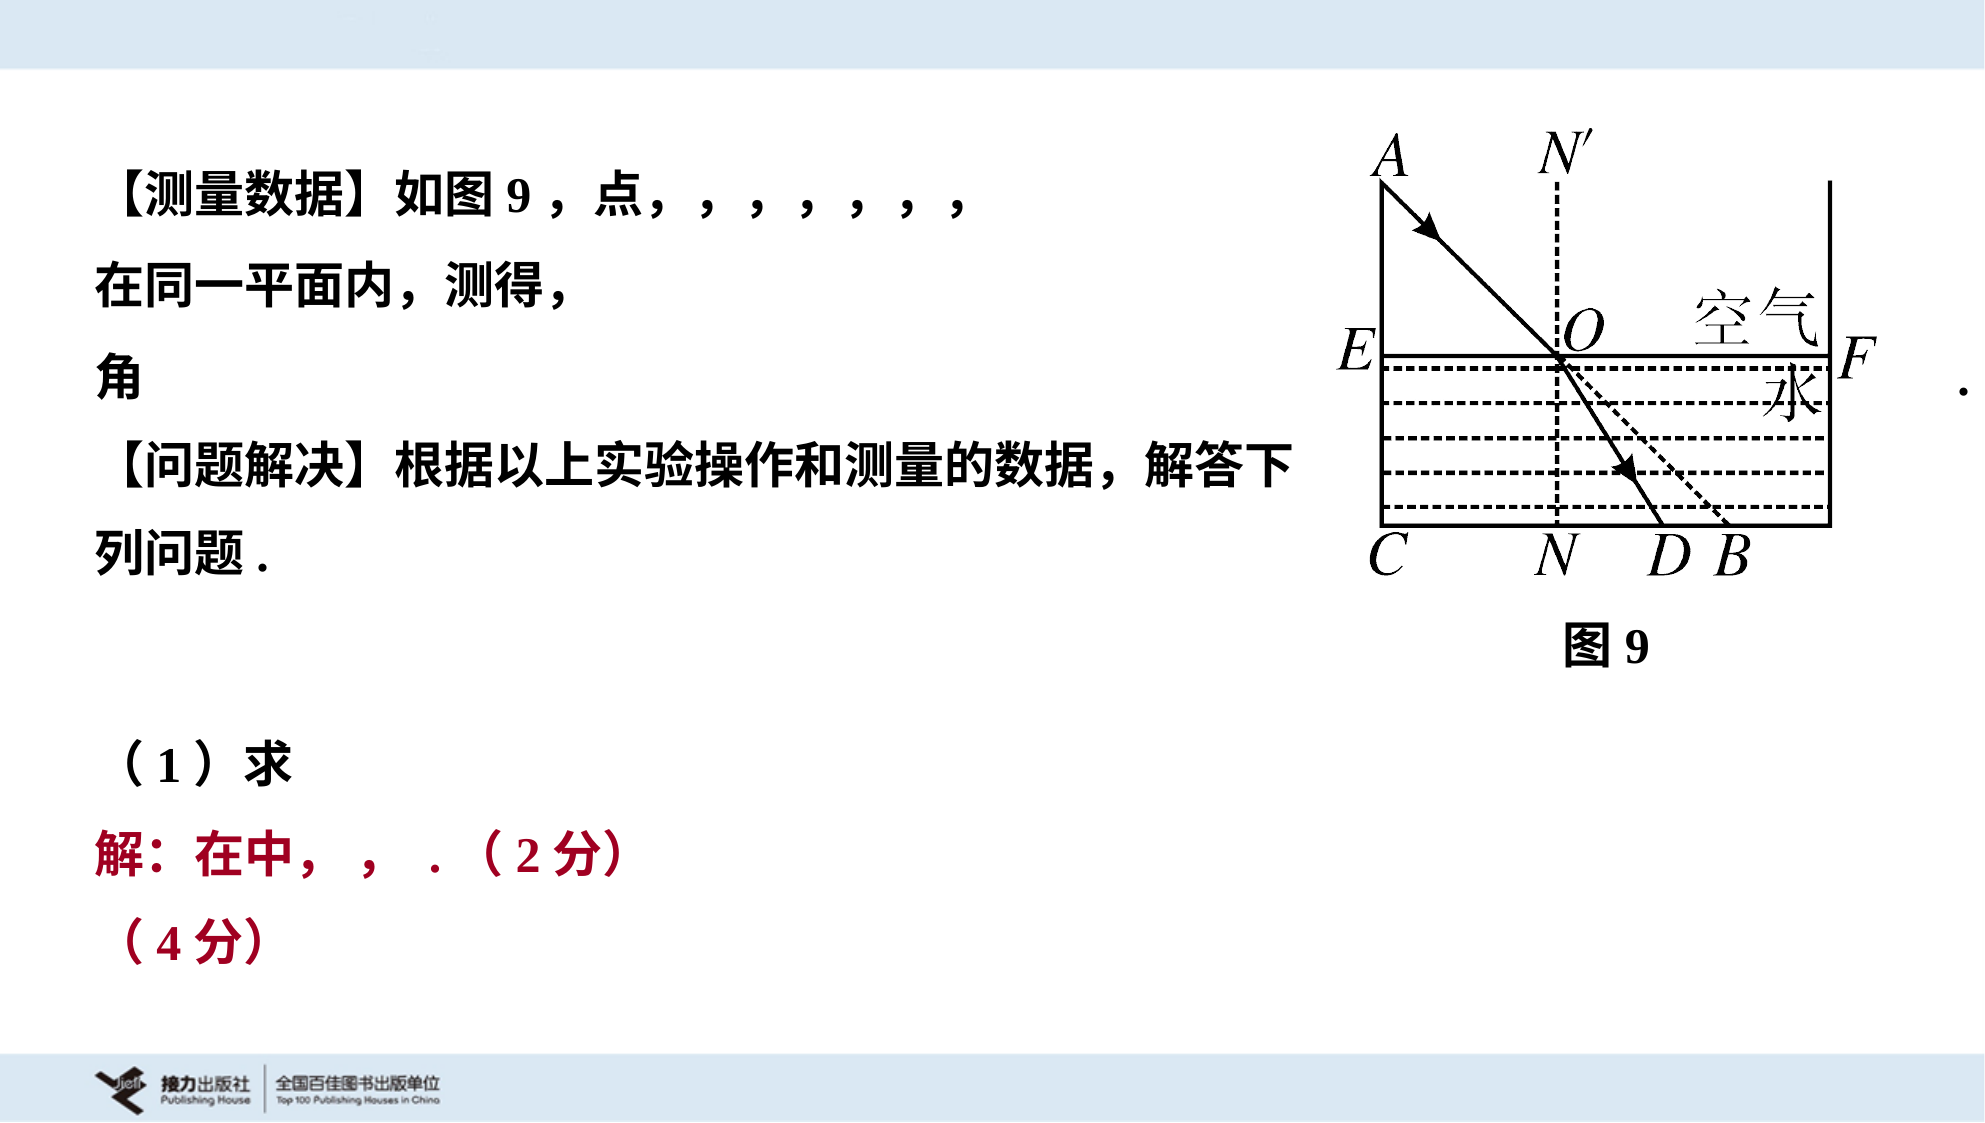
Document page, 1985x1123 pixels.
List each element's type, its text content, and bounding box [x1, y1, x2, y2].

picture [0, 0, 1985, 1122]
text_box 图9 [1563, 586, 1650, 733]
text_box 【问题解决】根据以上实验操作和测量的数据，解答下 列问题. [94, 401, 1317, 582]
